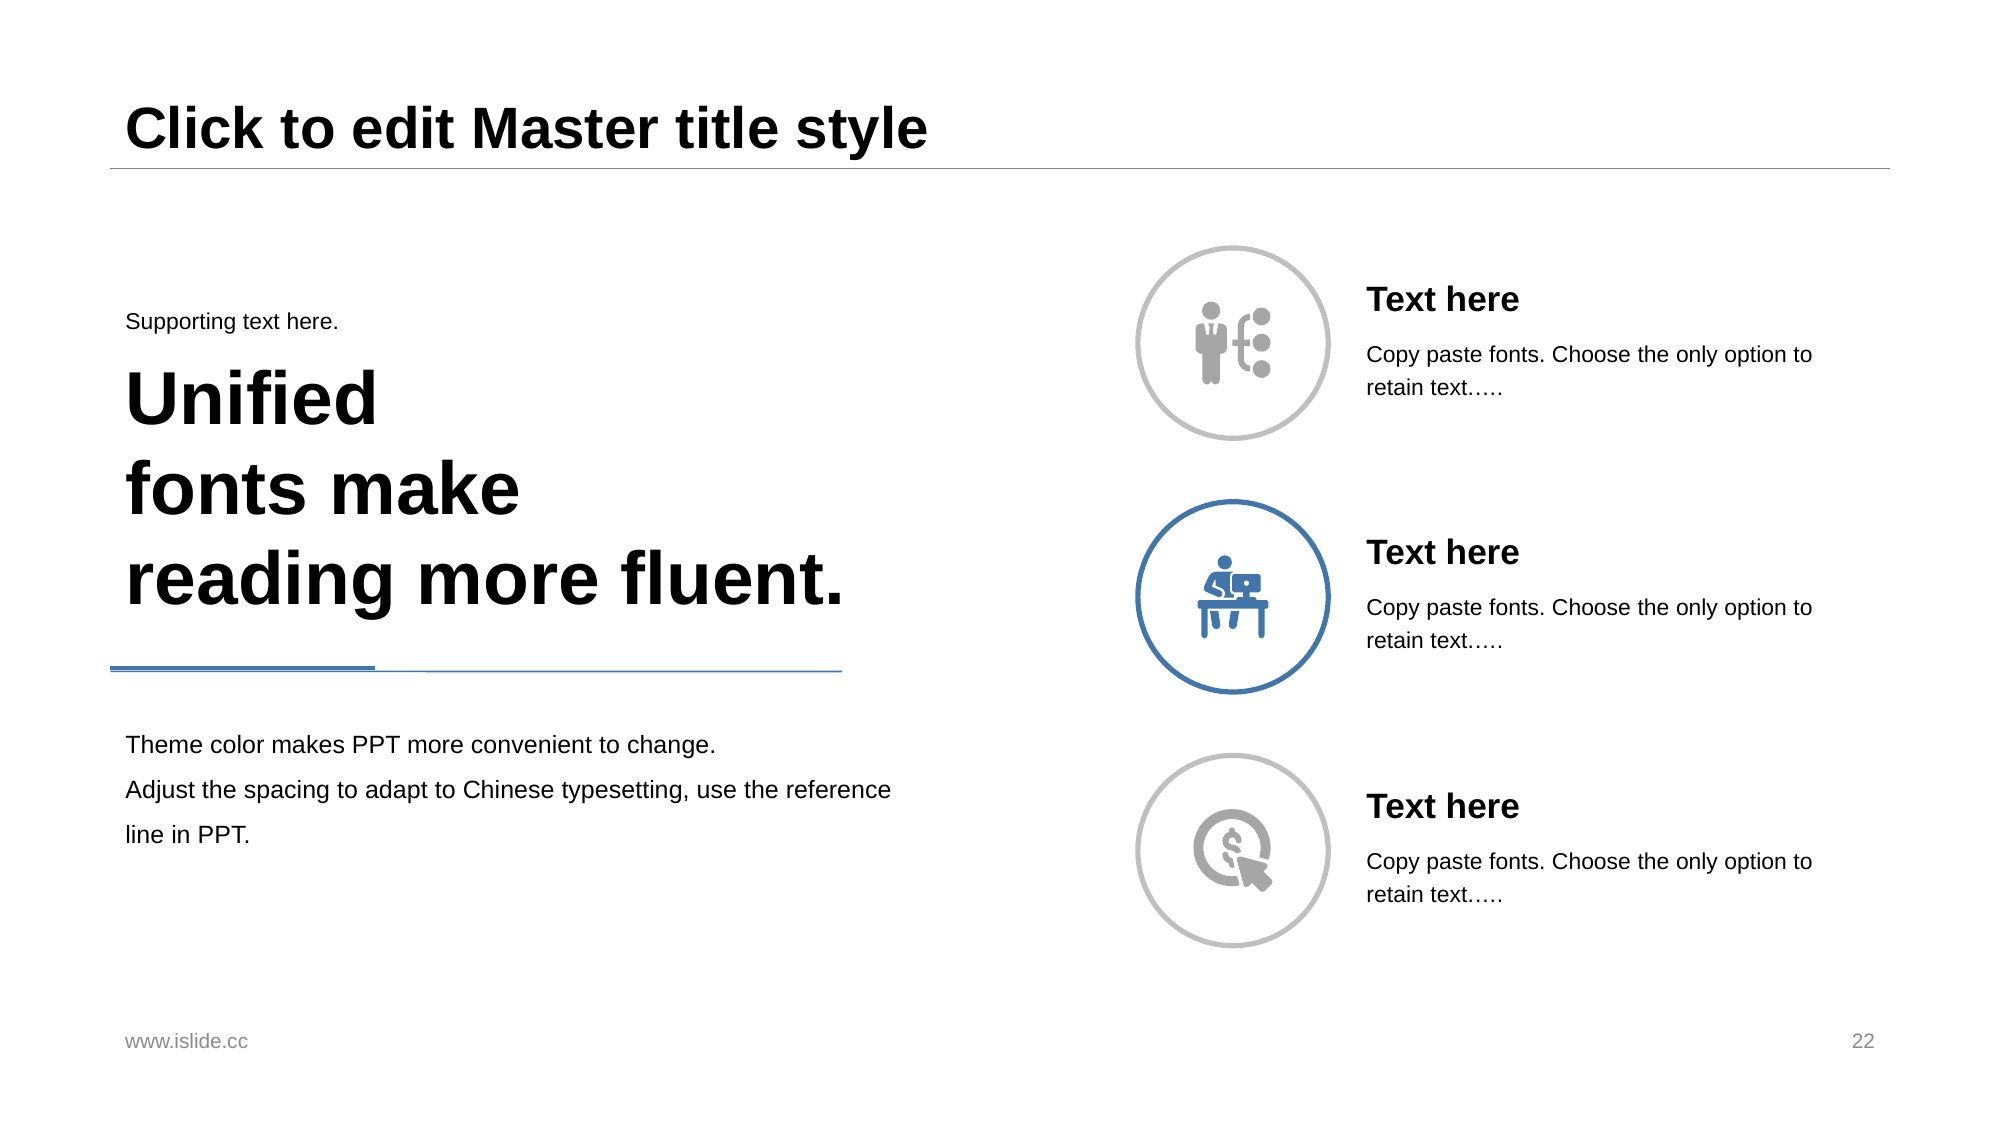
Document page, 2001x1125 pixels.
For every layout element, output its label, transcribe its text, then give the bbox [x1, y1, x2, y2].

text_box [110, 247, 1890, 946]
footer www.islide.cc [109, 1023, 790, 1058]
slide_number 22 [1412, 1023, 1890, 1058]
title Click to edit Master title style [109, 0, 1890, 169]
